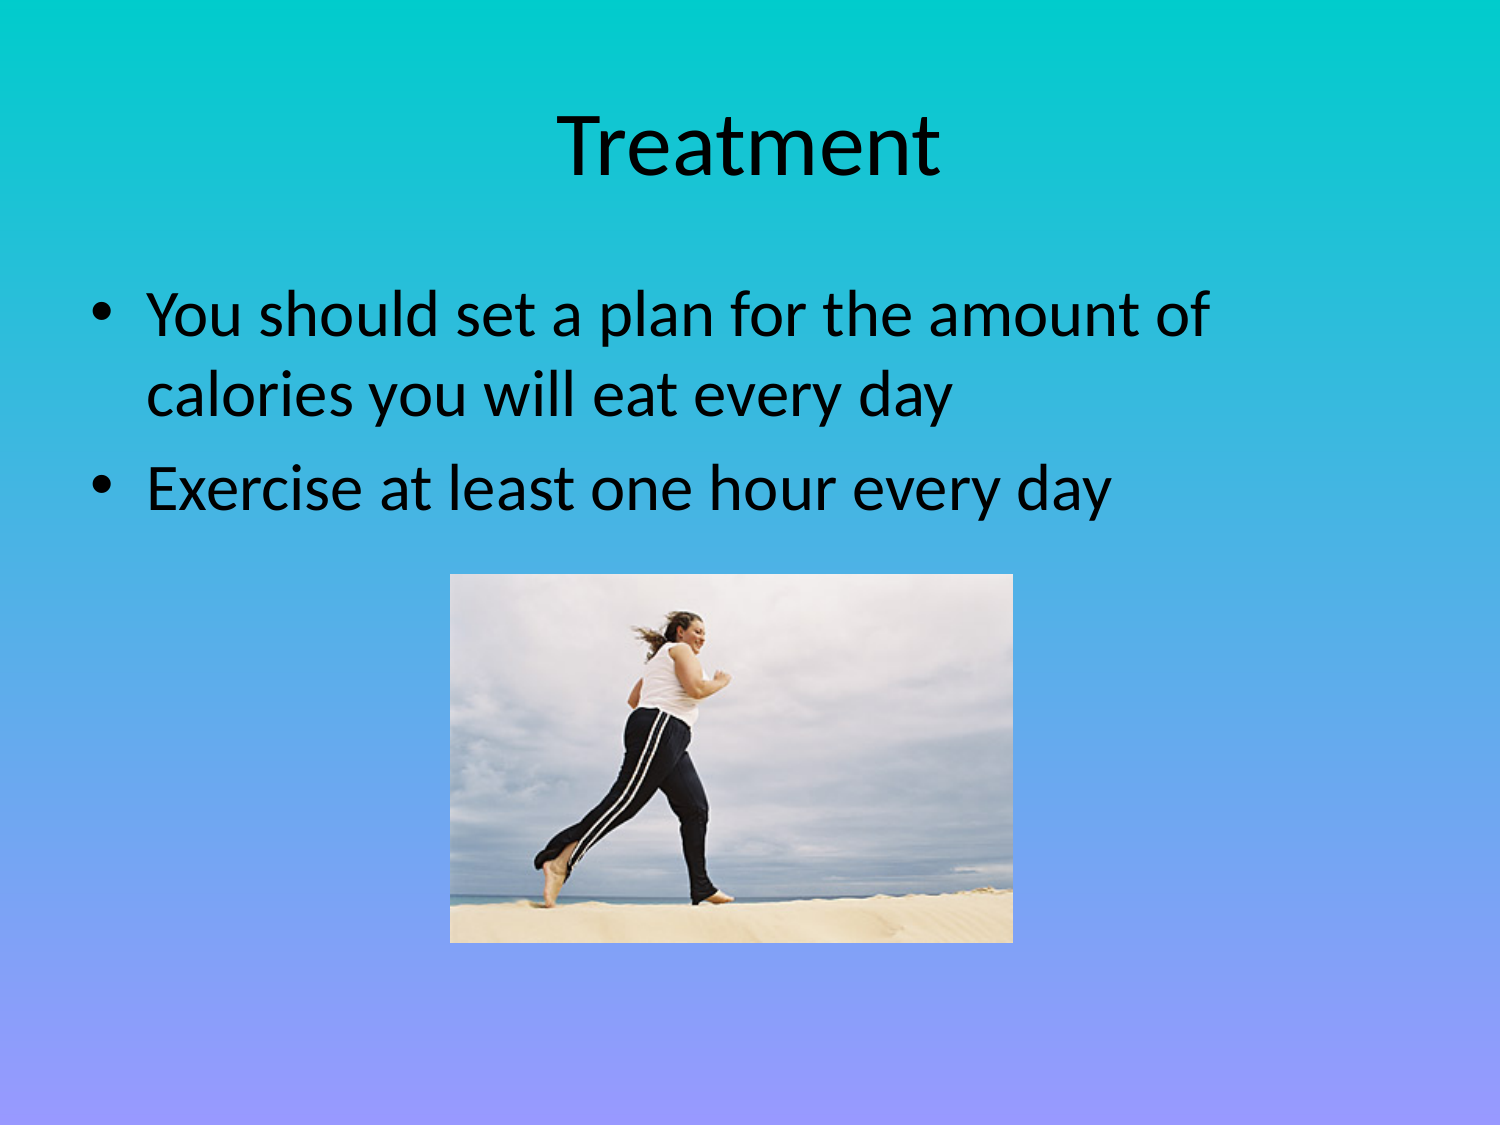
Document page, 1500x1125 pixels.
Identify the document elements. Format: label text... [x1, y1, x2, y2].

title Treatment [75, 45, 1425, 233]
list You should set a plan for the amount of calories you will eat every day Exercise at least one hour every day [75, 262, 1425, 1005]
picture [449, 574, 1013, 943]
